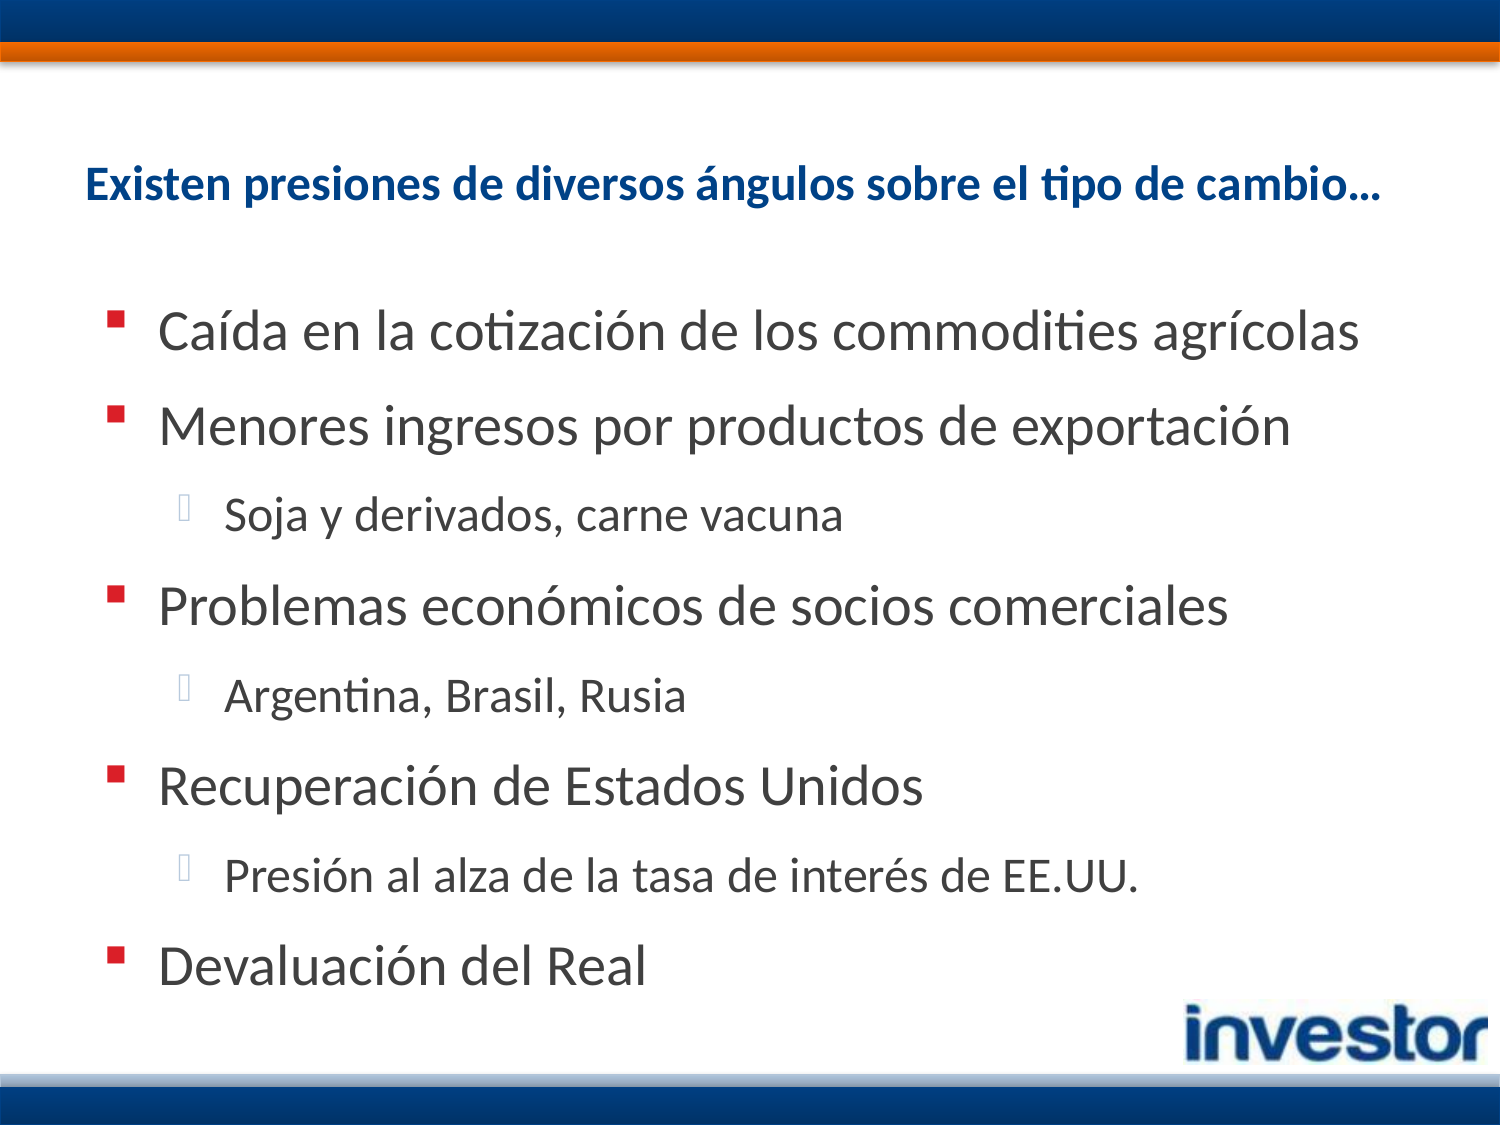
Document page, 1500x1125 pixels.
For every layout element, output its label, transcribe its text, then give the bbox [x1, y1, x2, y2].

title Existen presiones de diversos ángulos sobre el tipo de cambio… [59, 120, 1410, 241]
list Caída en la cotización de los commodities agrícolas Menores ingresos por productos de exportación Soja y derivados, carne vacuna Problemas económicos de socios comerciales Argentina, Brasil, Rusia Recuperación de Estados Unidos Presión al alza de la tasa de interés de EE.UU. Devaluación del Real [87, 284, 1438, 964]
picture [1183, 999, 1488, 1065]
